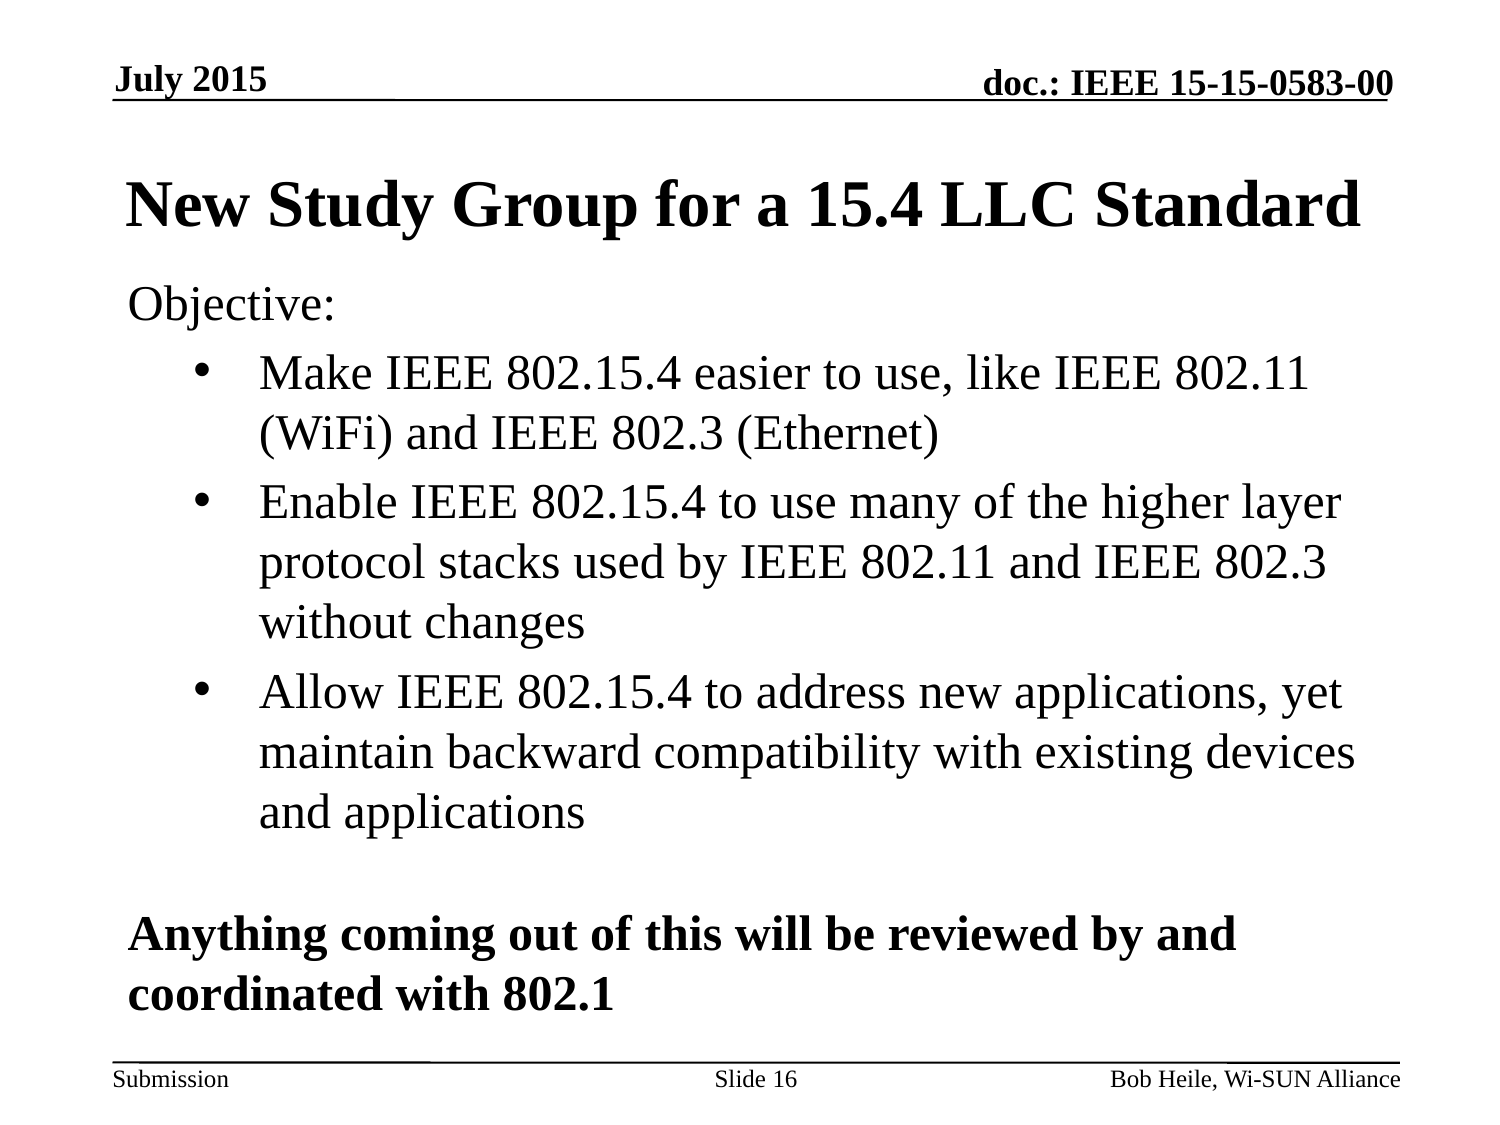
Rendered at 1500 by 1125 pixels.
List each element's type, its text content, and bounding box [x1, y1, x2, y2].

slide_number Slide 16 [712, 1061, 800, 1123]
footer Bob Heile, Wi-SUN Alliance [878, 1061, 1402, 1093]
list Objective: Make IEEE 802.15.4 easier to use, like IEEE 802.11 (WiFi) and IEEE 802.3 (Ethernet) Enable IEEE 802.15.4 to use many of the higher layer protocol stacks used by IEEE 802.11 and IEEE 802.3 without changes Allow IEEE 802.15.4 to address new applications, yet maintain backward compatibility with existing devices and applications Anything coming out of this will be reviewed by and coordinated with 802.1 [112, 262, 1388, 938]
title New Study Group for a 15.4 LLC Standard [62, 112, 1426, 288]
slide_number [114, 54, 423, 100]
